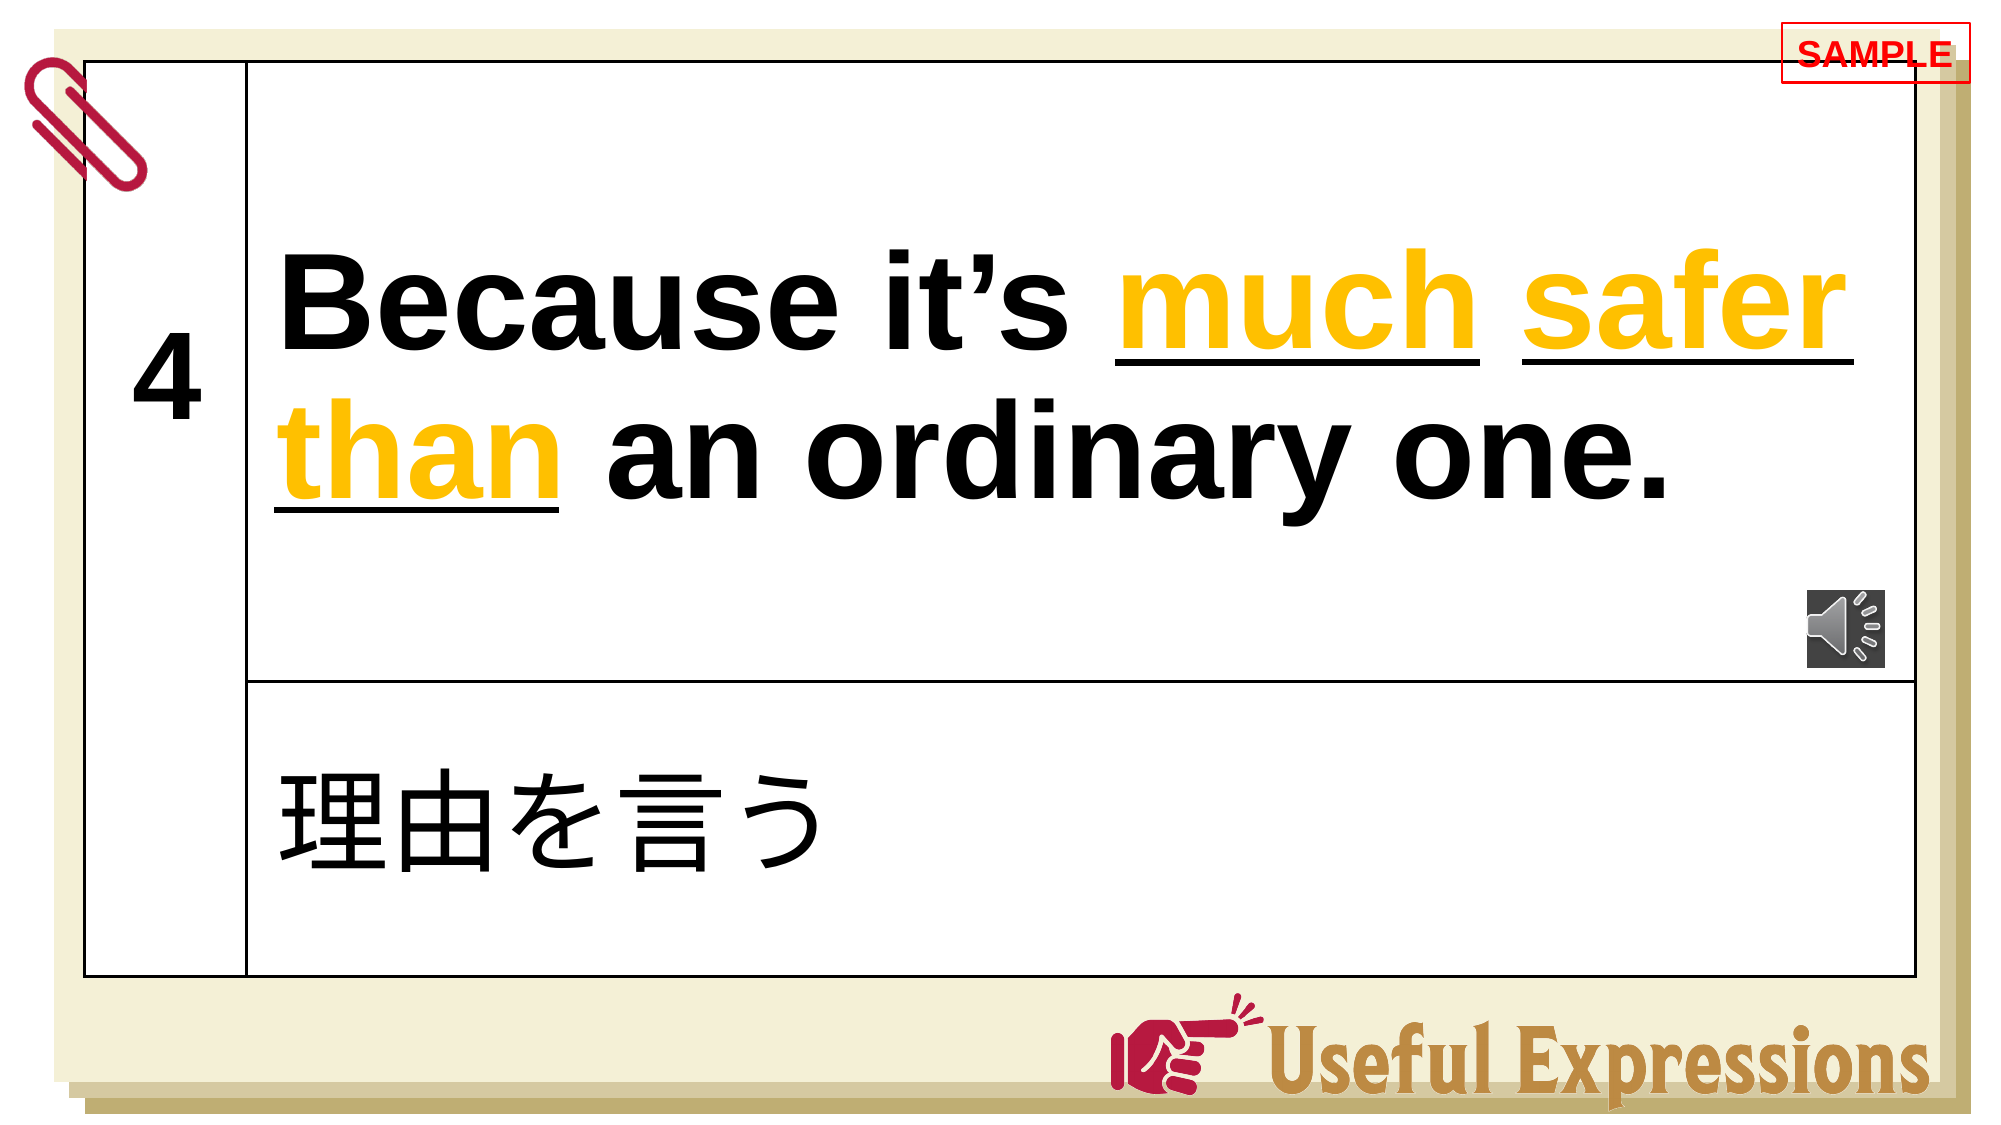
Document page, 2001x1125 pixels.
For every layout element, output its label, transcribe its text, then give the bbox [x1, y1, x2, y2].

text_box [1805, 588, 1886, 669]
title 理由を言う [261, 693, 1886, 961]
text_box SAMPLE [1782, 22, 1971, 83]
list much safer [1099, 215, 1932, 393]
picture [1098, 964, 1945, 1125]
list Because it’s much safer than an ordinary one. [261, 90, 1886, 669]
list 4 [96, 90, 238, 669]
picture [18, 46, 149, 203]
list than [261, 365, 925, 543]
